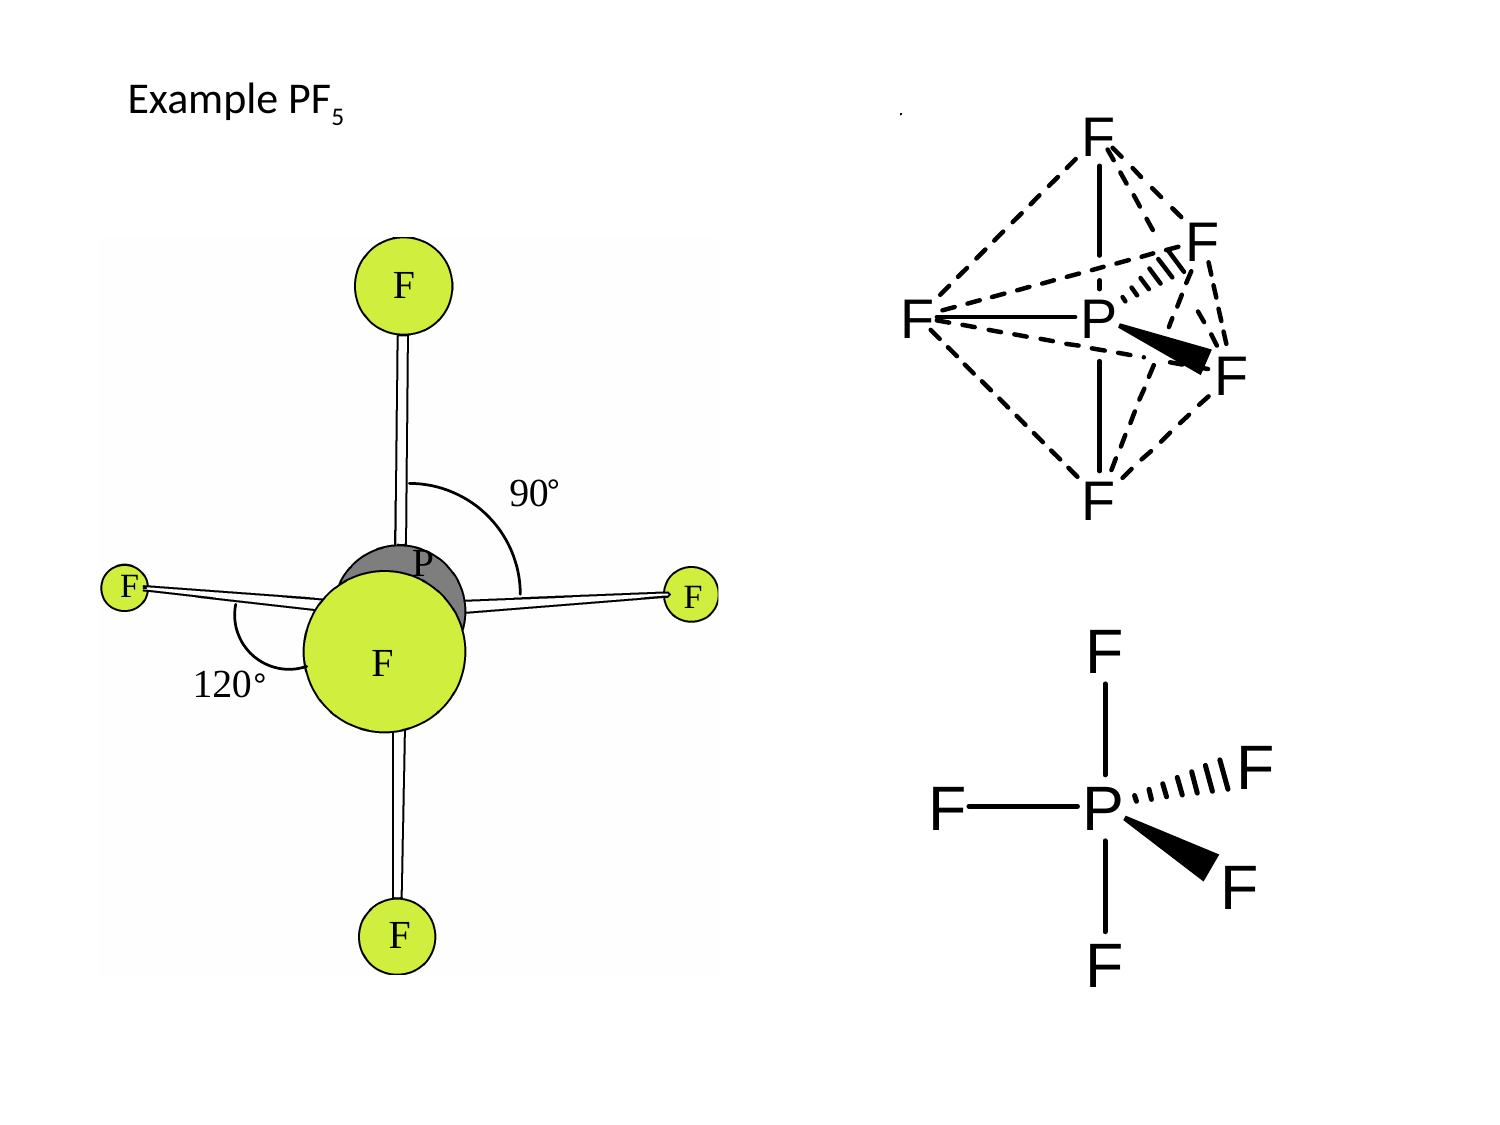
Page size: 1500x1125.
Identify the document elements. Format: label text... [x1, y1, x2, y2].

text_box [99, 237, 719, 976]
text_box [927, 624, 1276, 988]
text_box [899, 113, 1250, 522]
title Example PF5 [112, 62, 1388, 138]
